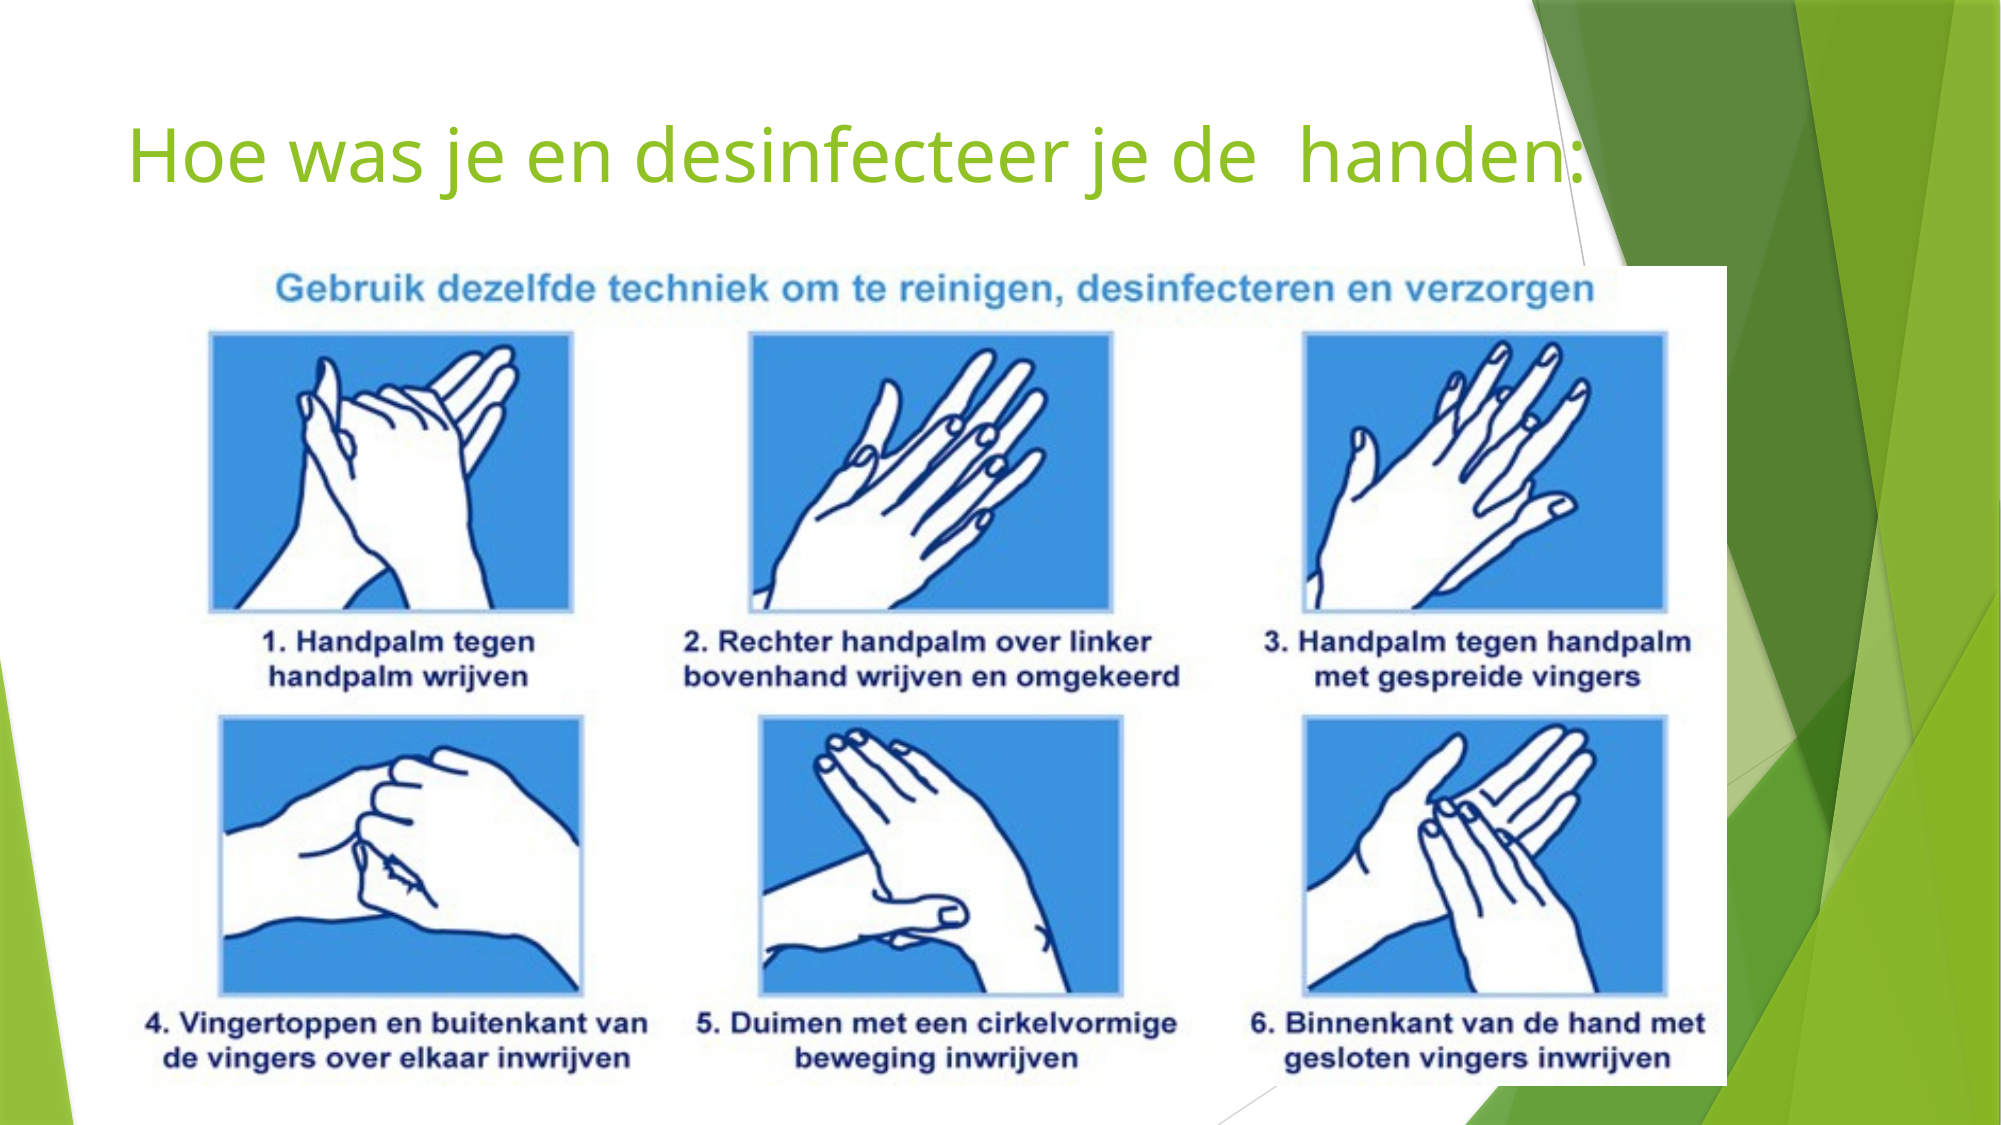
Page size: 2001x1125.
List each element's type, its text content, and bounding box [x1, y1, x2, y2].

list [110, 266, 1727, 1087]
title Hoe was je en desinfecteer je de handen: [111, 99, 1875, 317]
